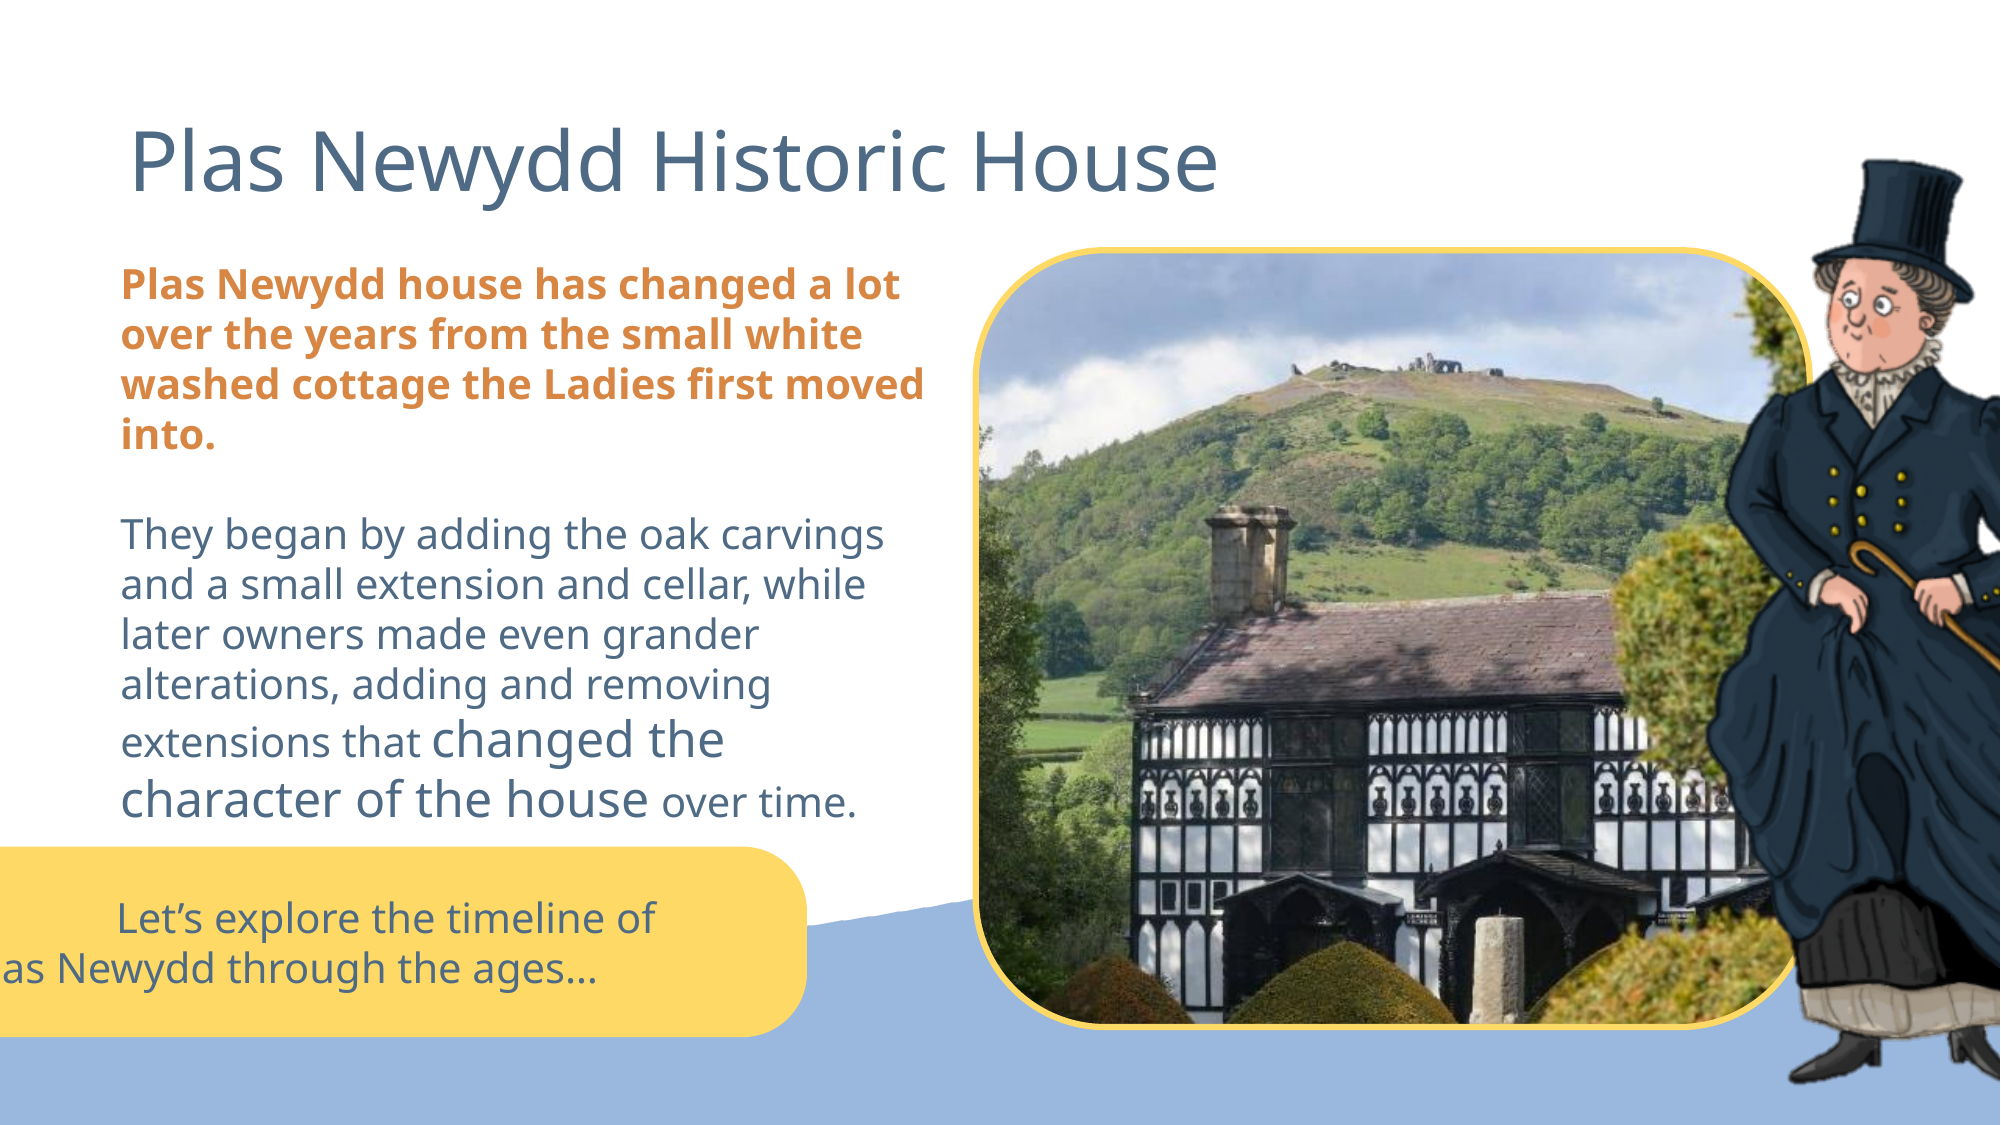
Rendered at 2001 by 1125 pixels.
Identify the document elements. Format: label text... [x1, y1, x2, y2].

text_box Plas Newydd Historic House [113, 94, 1684, 216]
picture [0, 0, 2000, 1125]
text_box Plas Newydd house has changed a lot over the years from the small white washed cottage the Ladies first moved into. They began by adding the oak carvings and a small extension and cellar, while later owners made even grander alterations, adding and removing extensions that changed the character of the house over time. [105, 250, 975, 836]
